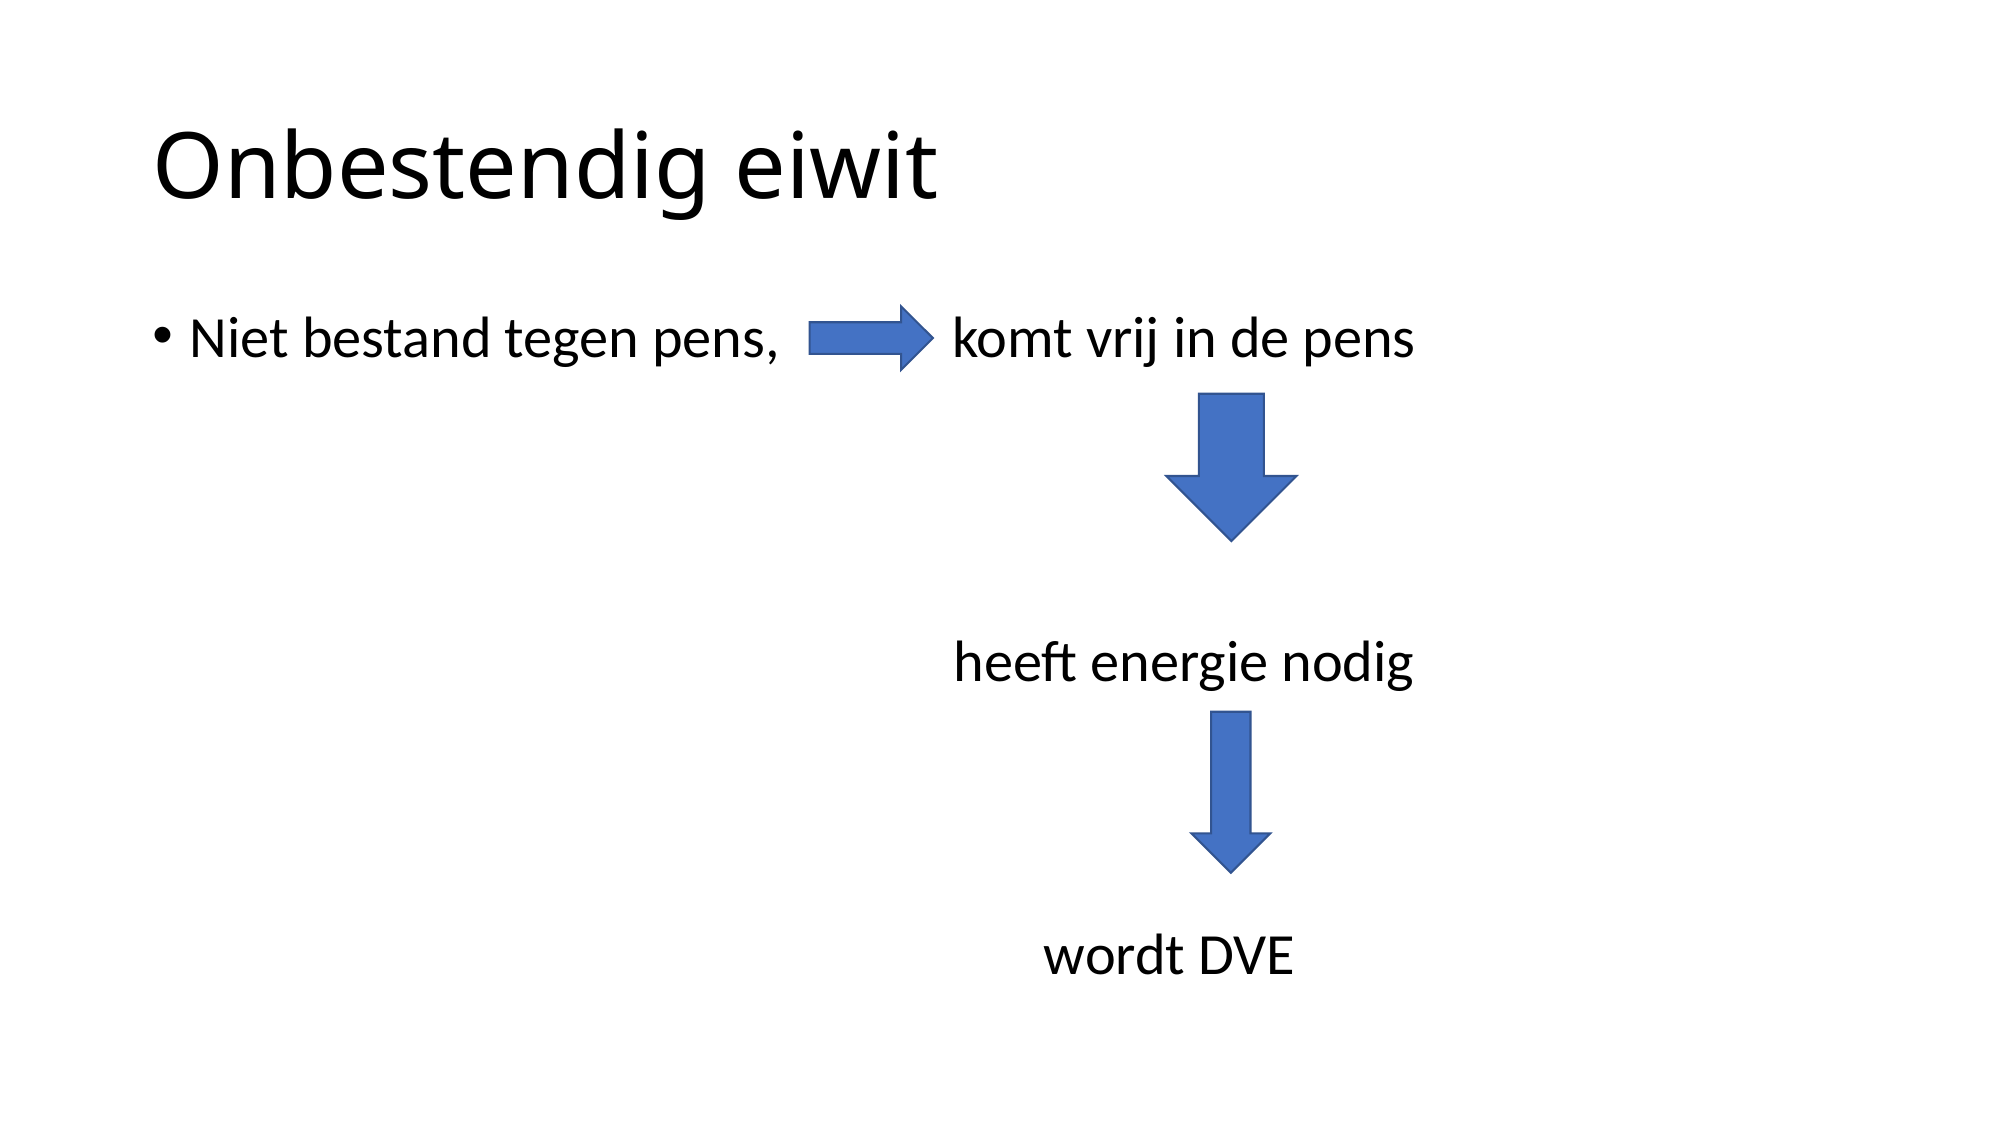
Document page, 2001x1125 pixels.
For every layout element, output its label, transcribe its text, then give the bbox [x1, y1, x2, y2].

text_box [1188, 710, 1273, 875]
text_box [1163, 392, 1299, 543]
title Onbestendig eiwit [137, 59, 1863, 278]
text_box [808, 303, 935, 373]
list Niet bestand tegen pens, komt vrij in de pens heeft energie nodig wordt DVE [137, 299, 1863, 1014]
